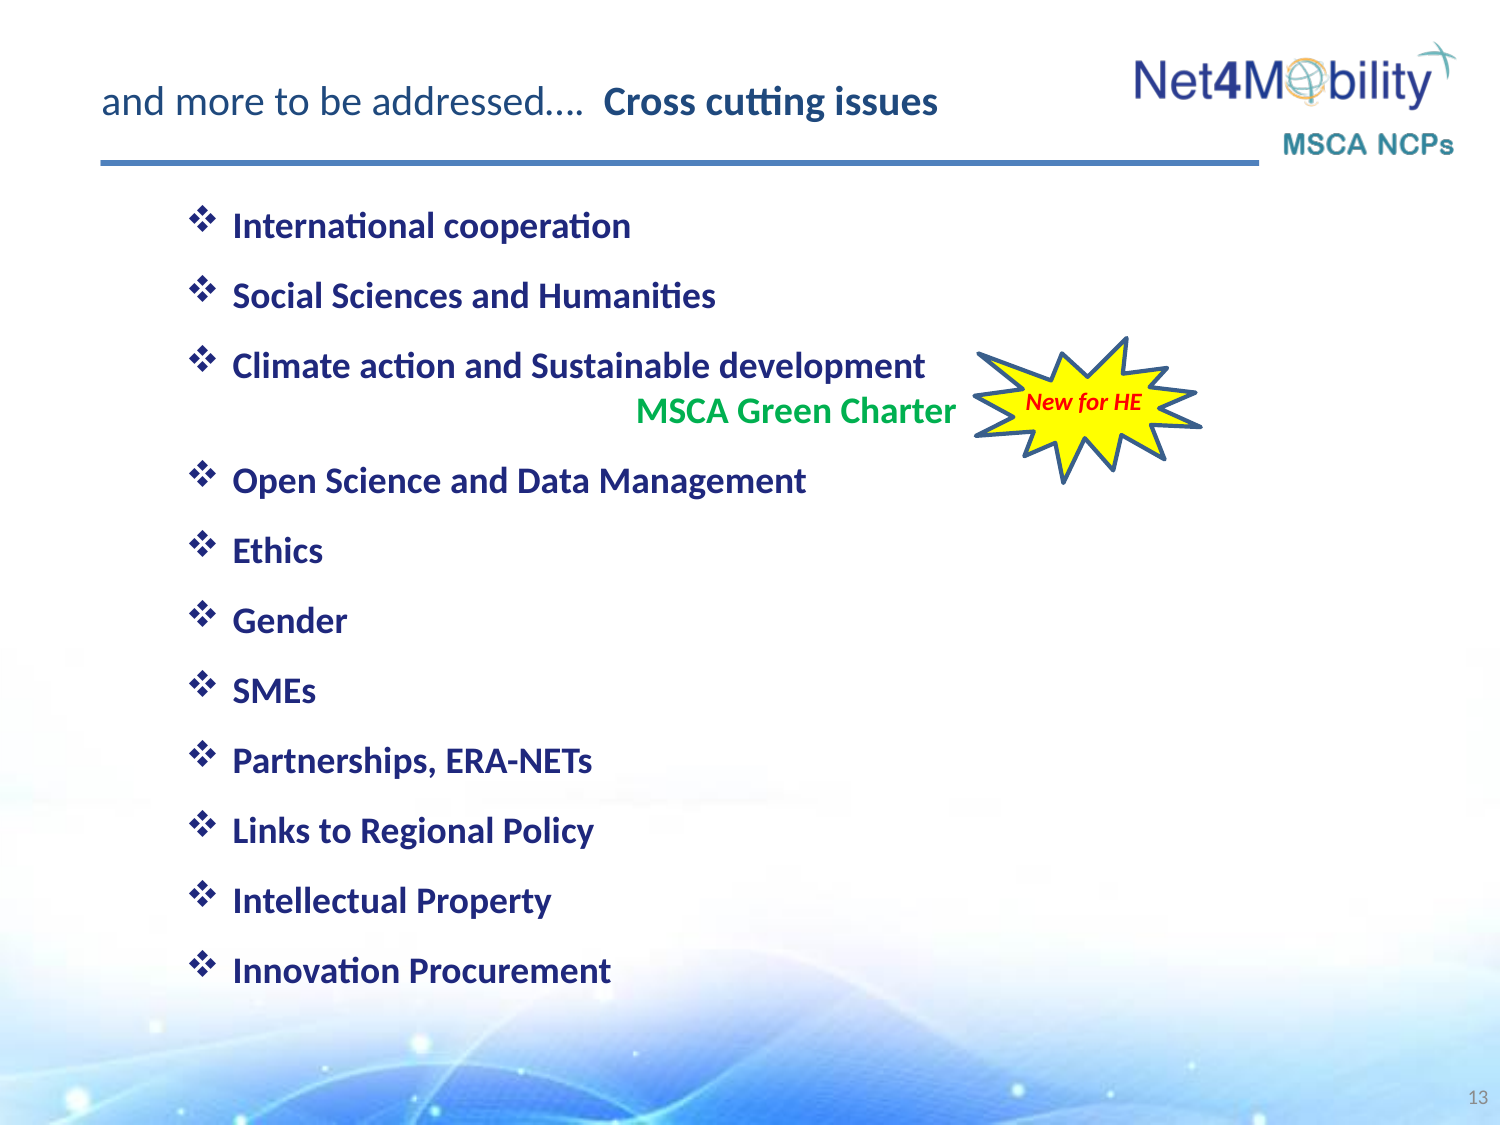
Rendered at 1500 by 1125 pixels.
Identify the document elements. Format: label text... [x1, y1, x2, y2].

text_box International cooperation Social Sciences and Humanities Climate action and Sustainable development MSCA Green Charter Open Science and Data Management Ethics Gender SMEs Partnerships, ERA-NETs Links to Regional Policy Intellectual Property Innovation Procurement [171, 193, 1058, 999]
text_box and more to be addressed…. Cross cutting issues [29, 36, 1500, 161]
picture [0, 0, 1500, 1125]
text_box [1058, 413, 1203, 486]
text_box [1058, 336, 1169, 377]
text_box New for HE [1058, 377, 1176, 423]
slide_number 13 [1153, 1066, 1500, 1125]
text_box [1176, 388, 1198, 404]
